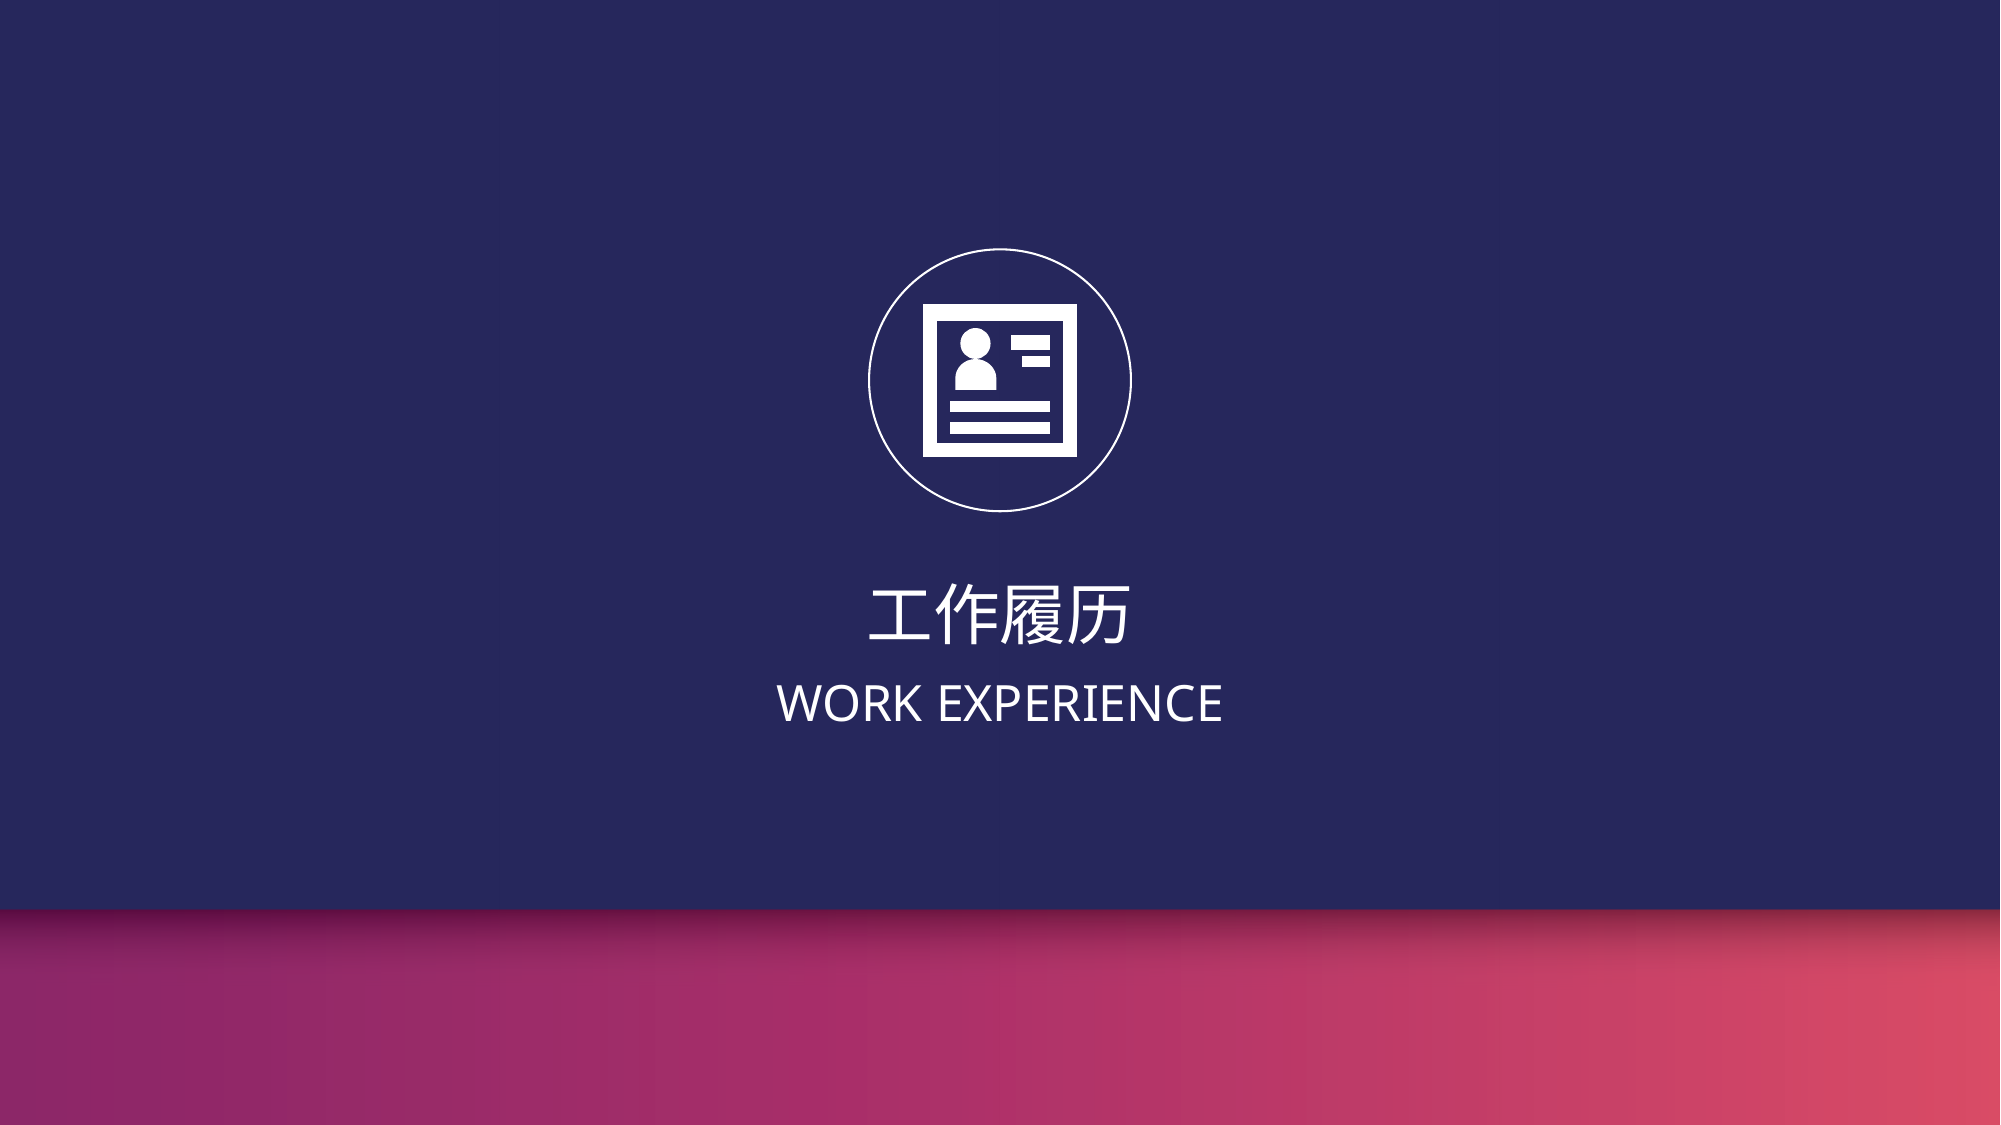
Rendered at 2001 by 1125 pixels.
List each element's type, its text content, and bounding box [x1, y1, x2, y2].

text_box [869, 249, 1131, 512]
text_box WORK EXPERIENCE [709, 663, 1291, 739]
text_box 工作履历 [709, 566, 1291, 661]
picture [0, 0, 2000, 1125]
